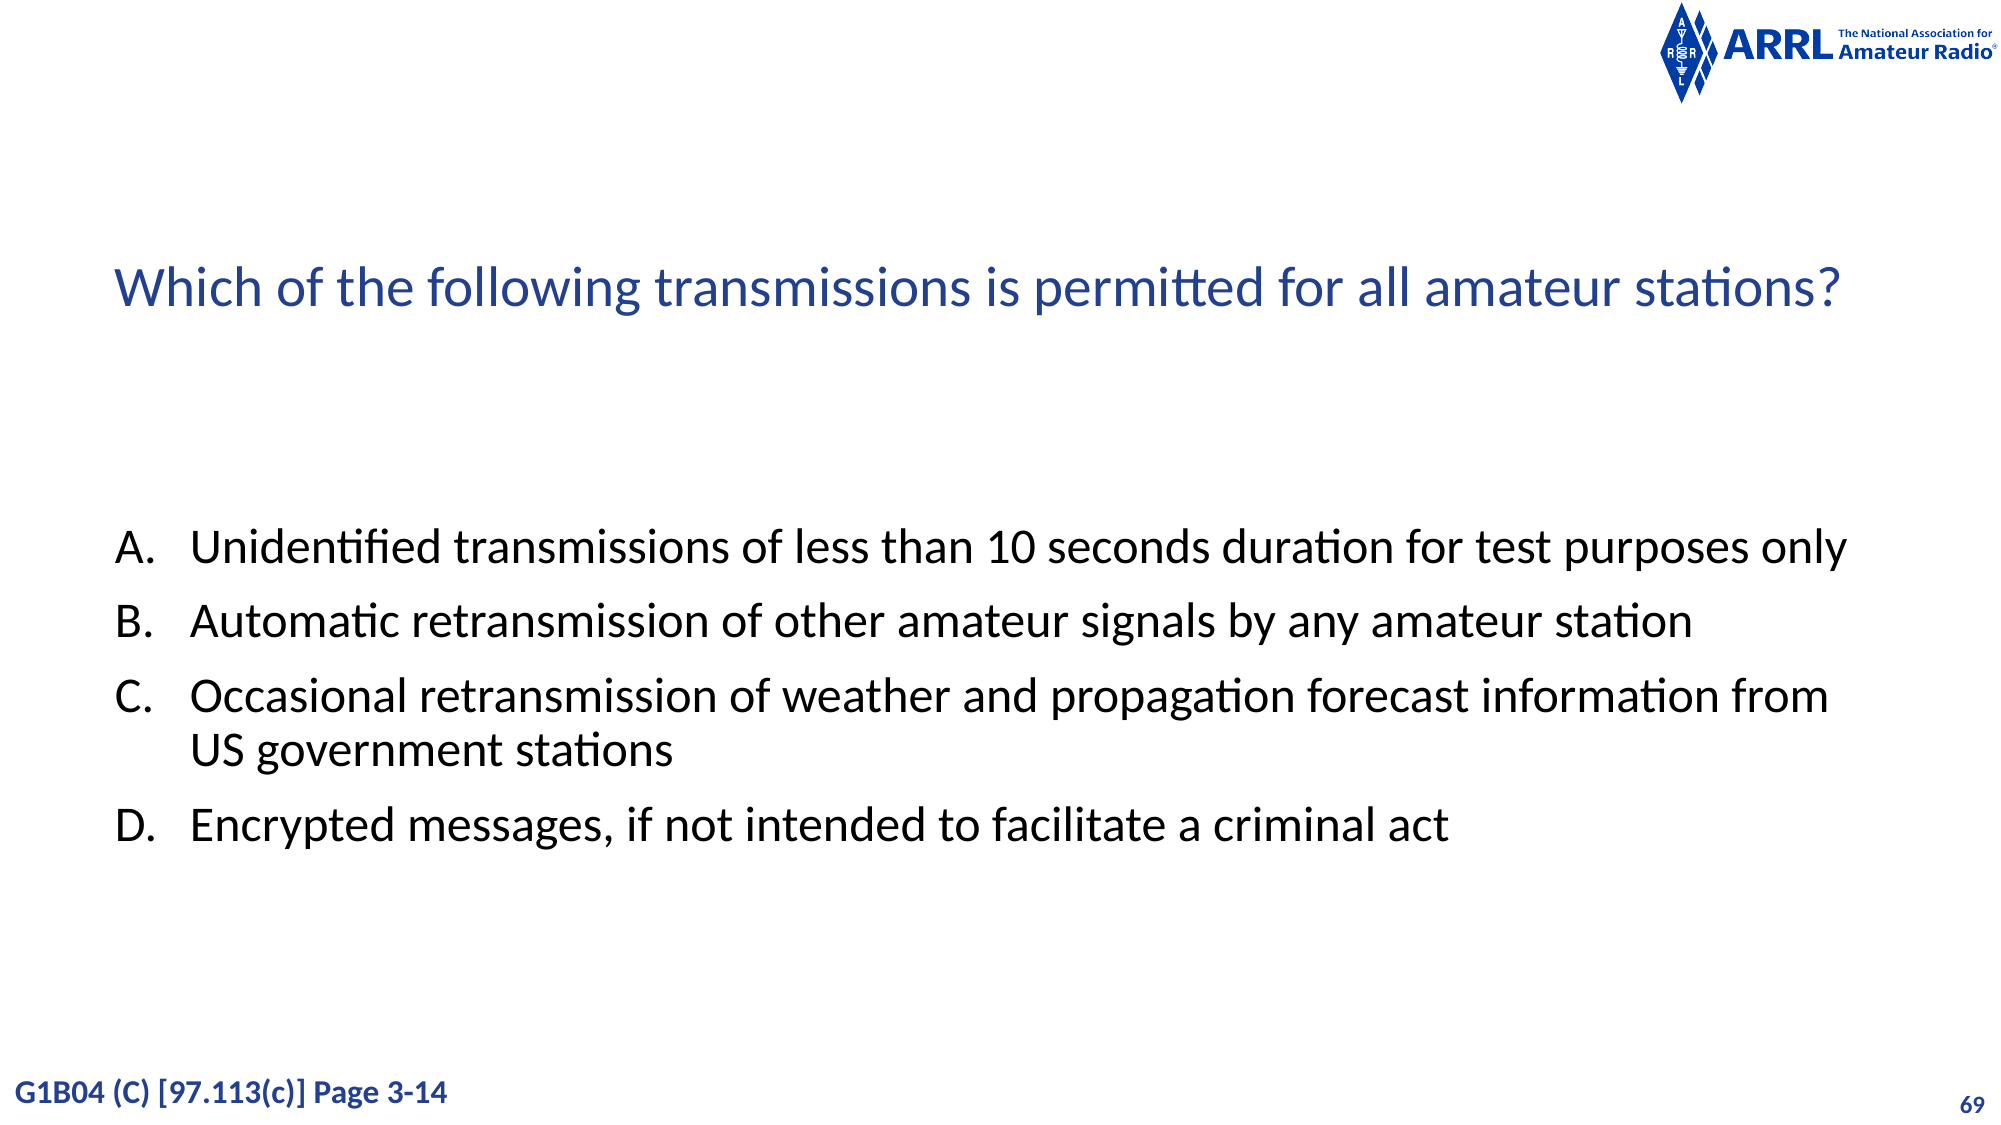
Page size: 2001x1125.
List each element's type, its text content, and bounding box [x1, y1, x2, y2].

list Unidentified transmissions of less than 10 seconds duration for test purposes only Automatic retransmission of other amateur signals by any amateur station Occasional retransmission of weather and propagation forecast information from US government stations Encrypted messages, if not intended to facilitate a criminal act [99, 512, 1900, 1005]
picture [1658, 0, 1999, 106]
title Which of the following transmissions is permitted for all amateur stations? [99, 249, 1900, 388]
text_box 69 [1899, 1081, 2000, 1125]
text_box G1B04 (C) [97.113(c)] Page 3-14 [0, 1062, 1313, 1118]
